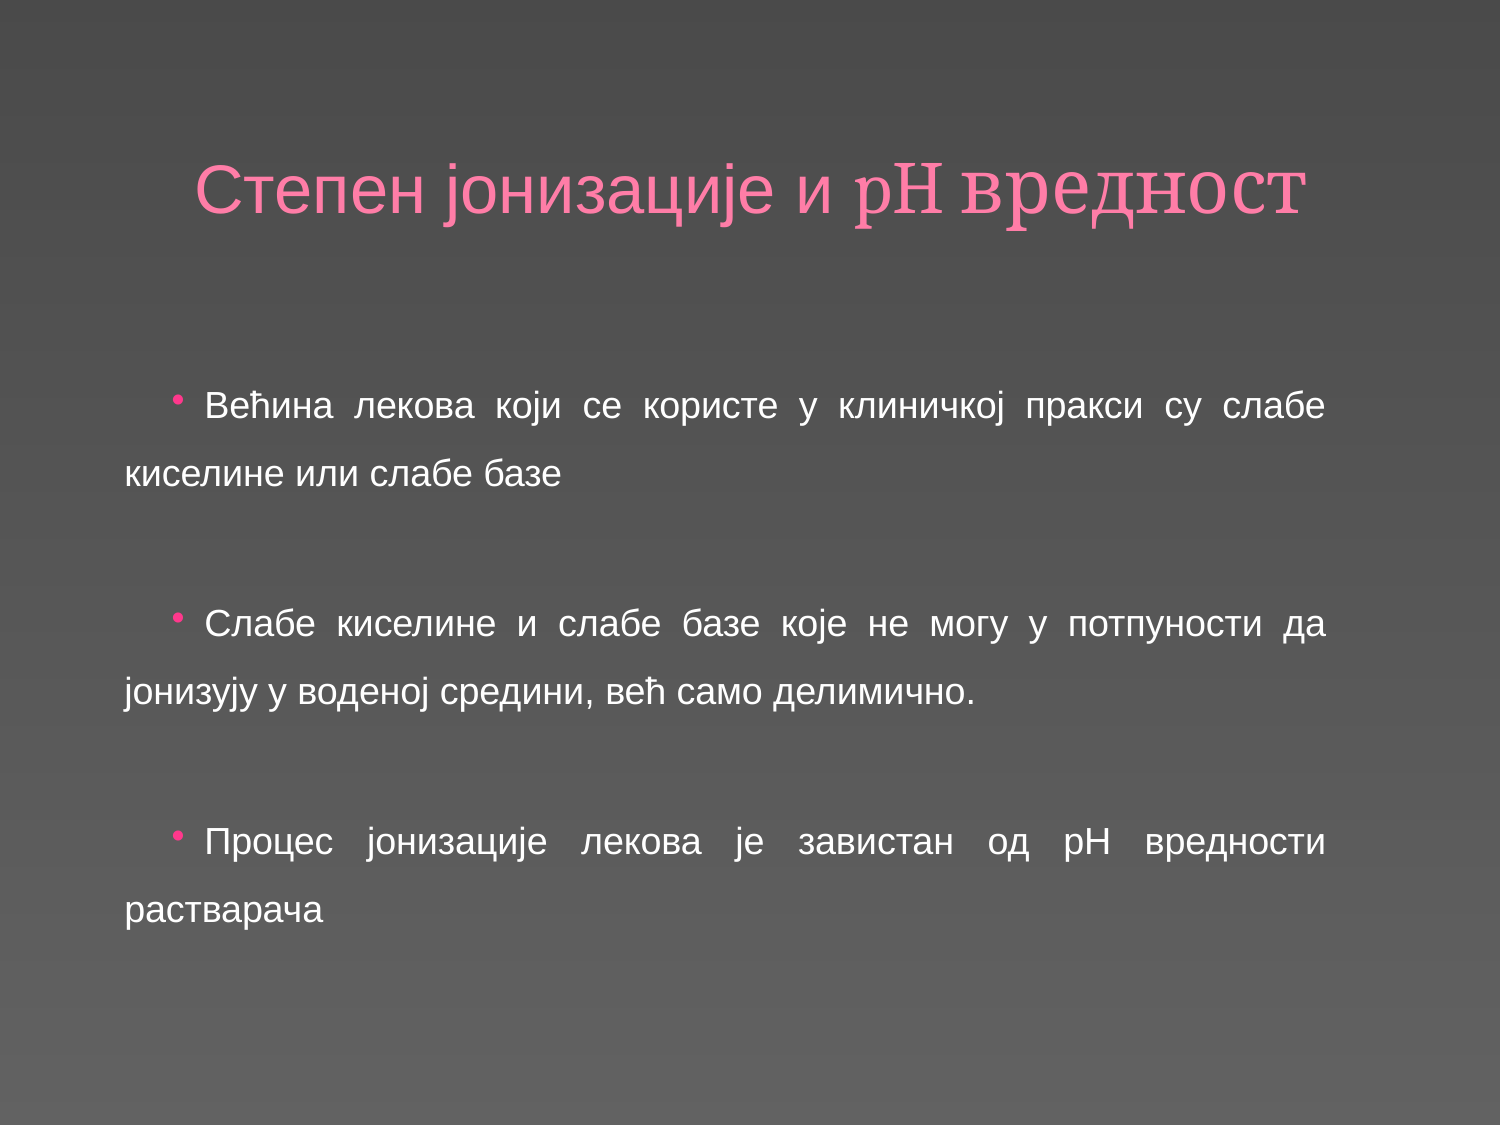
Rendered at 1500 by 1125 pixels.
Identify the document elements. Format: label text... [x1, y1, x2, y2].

text_box Степен јонизације и pH вредност [99, 68, 1450, 299]
list Већина лекова који се користе у клиничкој пракси су слабе киселине или слабе базе Слабе киселине и слабе базе које не могу у потпуности да јонизују у воденој средини, већ само делимично. Процес јонизације лекова је завистан од pH вредности растварача [41, 278, 1341, 943]
